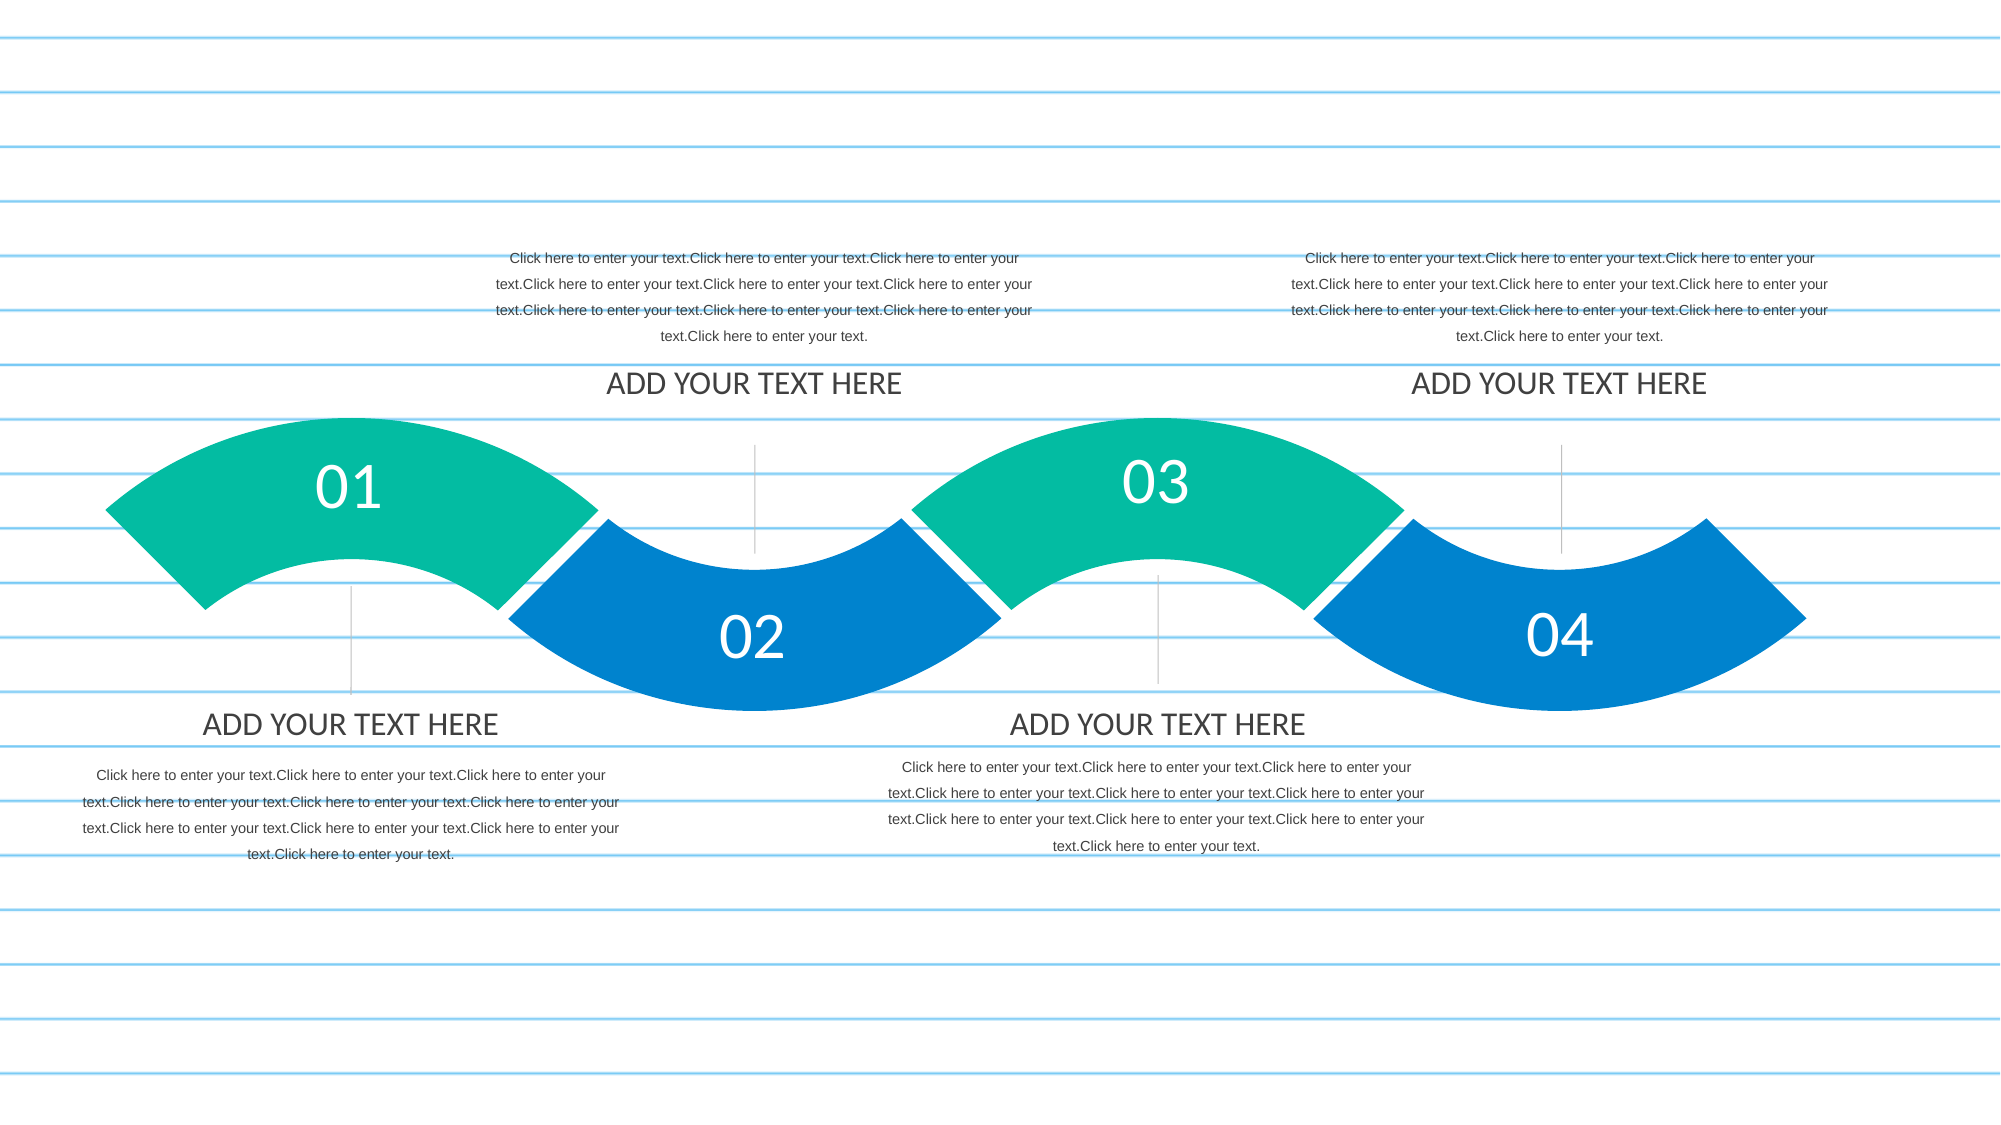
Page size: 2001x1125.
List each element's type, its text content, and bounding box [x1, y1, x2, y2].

text_box ADD YOUR TEXT HERE [995, 694, 1322, 741]
text_box 01 [300, 434, 399, 529]
text_box Click here to enter your text.Click here to enter your text.Click here to enter your text.Click here to enter your text.Click here to enter your text.Click here to enter your text.Click here to enter your text.Click here to enter your text.Click here to enter your text.Click here to enter your text. [1274, 232, 1846, 353]
text_box [1313, 518, 1807, 711]
text_box Click here to enter your text.Click here to enter your text.Click here to enter your text.Click here to enter your text.Click here to enter your text.Click here to enter your text.Click here to enter your text.Click here to enter your text.Click here to enter your text.Click here to enter your text. [478, 232, 1050, 353]
text_box [105, 417, 599, 611]
text_box [911, 417, 1405, 611]
text_box 02 [704, 584, 802, 679]
picture [0, 0, 2001, 1118]
text_box 04 [1511, 582, 1610, 677]
text_box [508, 518, 1002, 711]
text_box ADD YOUR TEXT HERE [187, 694, 515, 750]
text_box Click here to enter your text.Click here to enter your text.Click here to enter your text.Click here to enter your text.Click here to enter your text.Click here to enter your text.Click here to enter your text.Click here to enter your text.Click here to enter your text.Click here to enter your text. [870, 741, 1443, 862]
text_box Click here to enter your text.Click here to enter your text.Click here to enter your text.Click here to enter your text.Click here to enter your text.Click here to enter your text.Click here to enter your text.Click here to enter your text.Click here to enter your text.Click here to enter your text. [65, 750, 637, 870]
text_box ADD YOUR TEXT HERE [591, 353, 918, 409]
text_box ADD YOUR TEXT HERE [1396, 353, 1723, 409]
text_box 03 [1107, 429, 1206, 524]
